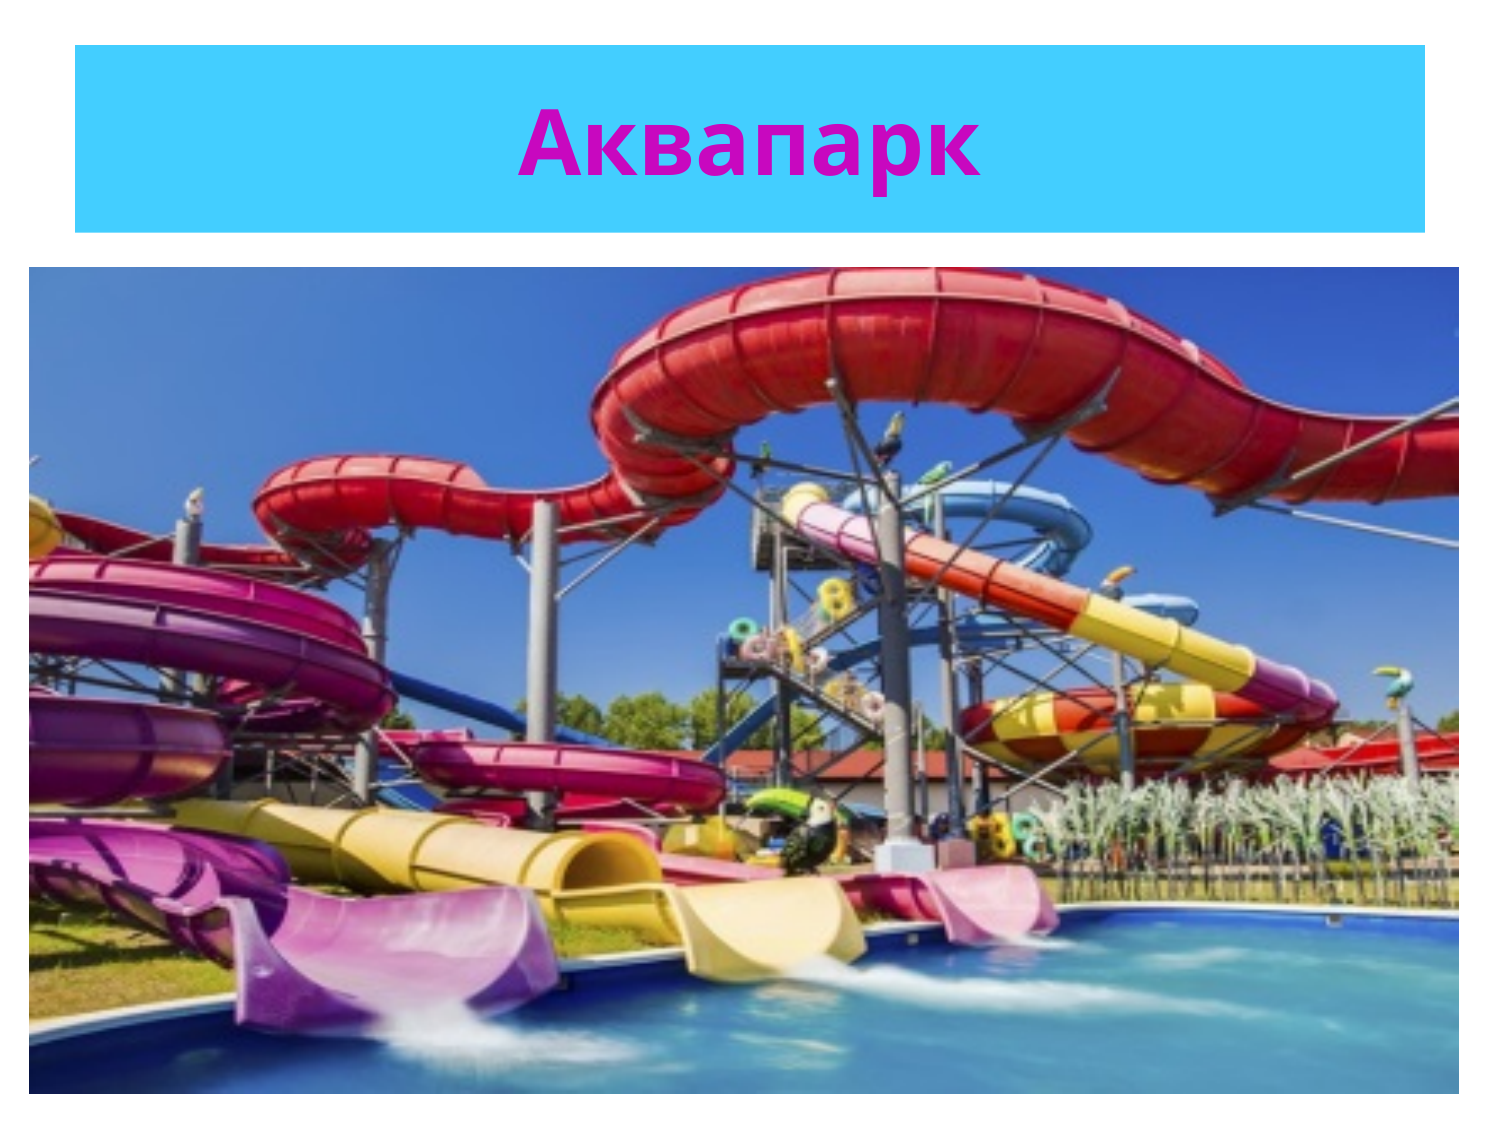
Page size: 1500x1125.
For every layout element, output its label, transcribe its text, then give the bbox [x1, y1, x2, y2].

title Аквапарк [75, 45, 1425, 233]
picture [29, 266, 1459, 1095]
